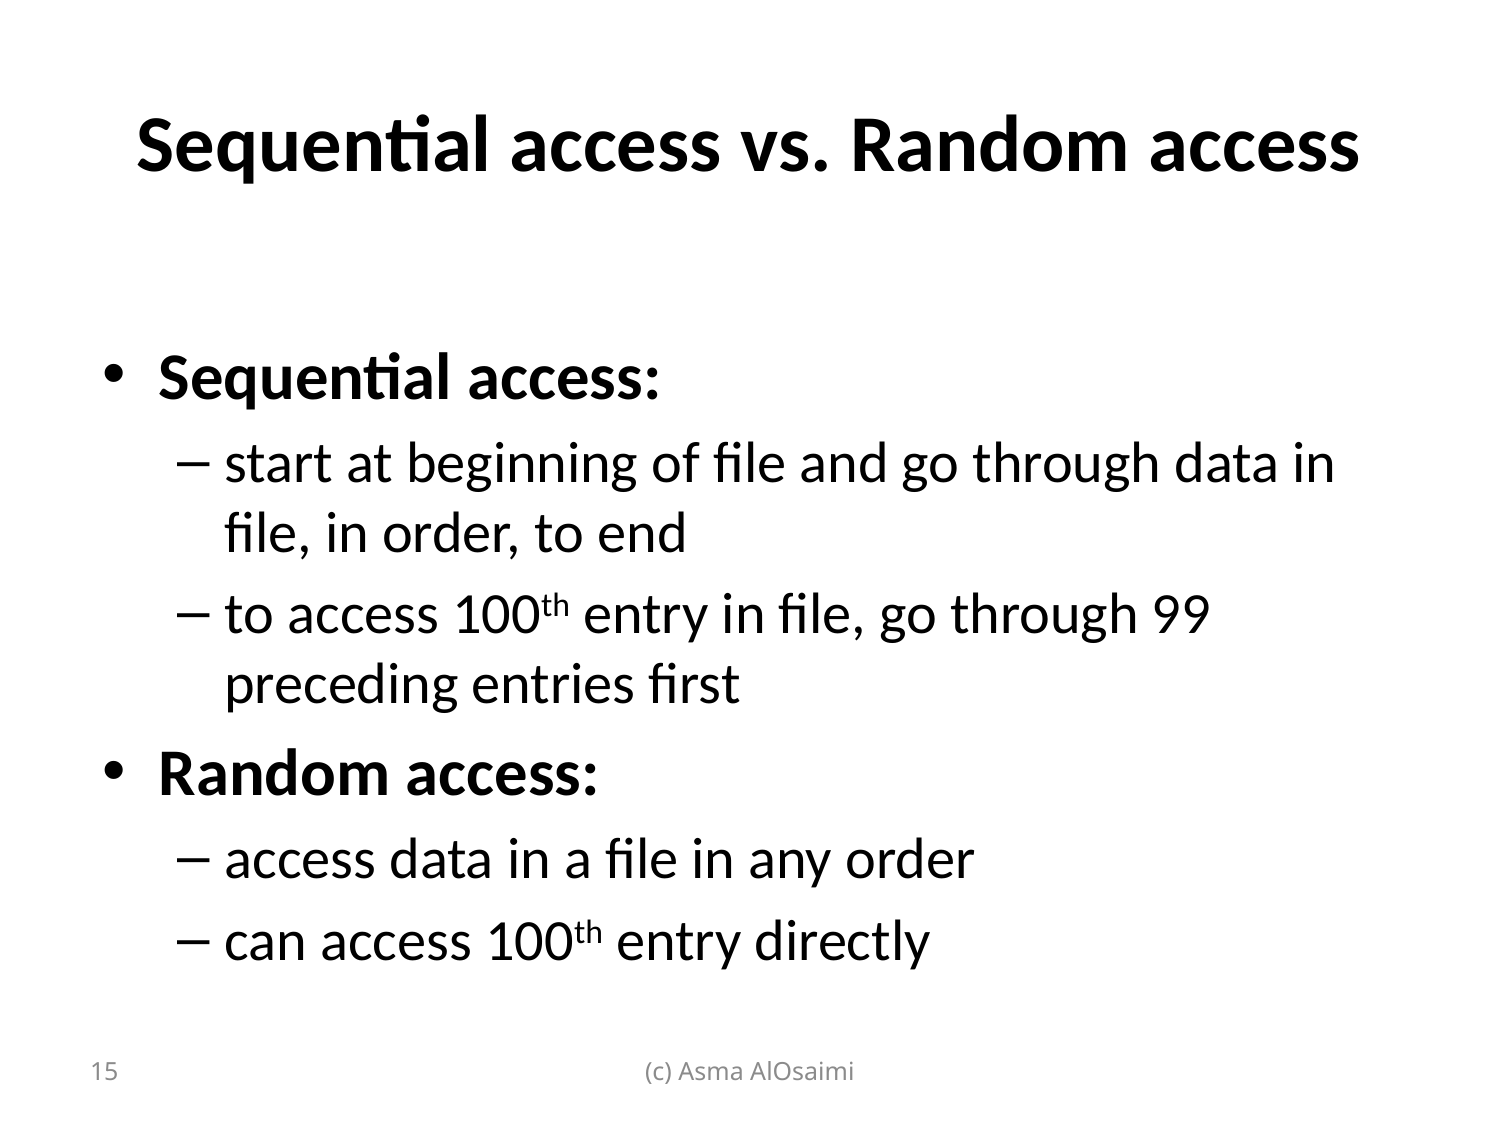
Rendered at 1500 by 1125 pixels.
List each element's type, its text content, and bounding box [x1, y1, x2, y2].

slide_number 15 [75, 1042, 425, 1103]
title Sequential access vs. Random access [75, 45, 1425, 233]
footer (c) Asma AlOsaimi [512, 1042, 988, 1103]
list Sequential access: start at beginning of file and go through data in file, in order, to end to access 100th entry in file, go through 99 preceding entries first Random access: access data in a file in any order can access 100th entry directly [87, 324, 1388, 1000]
